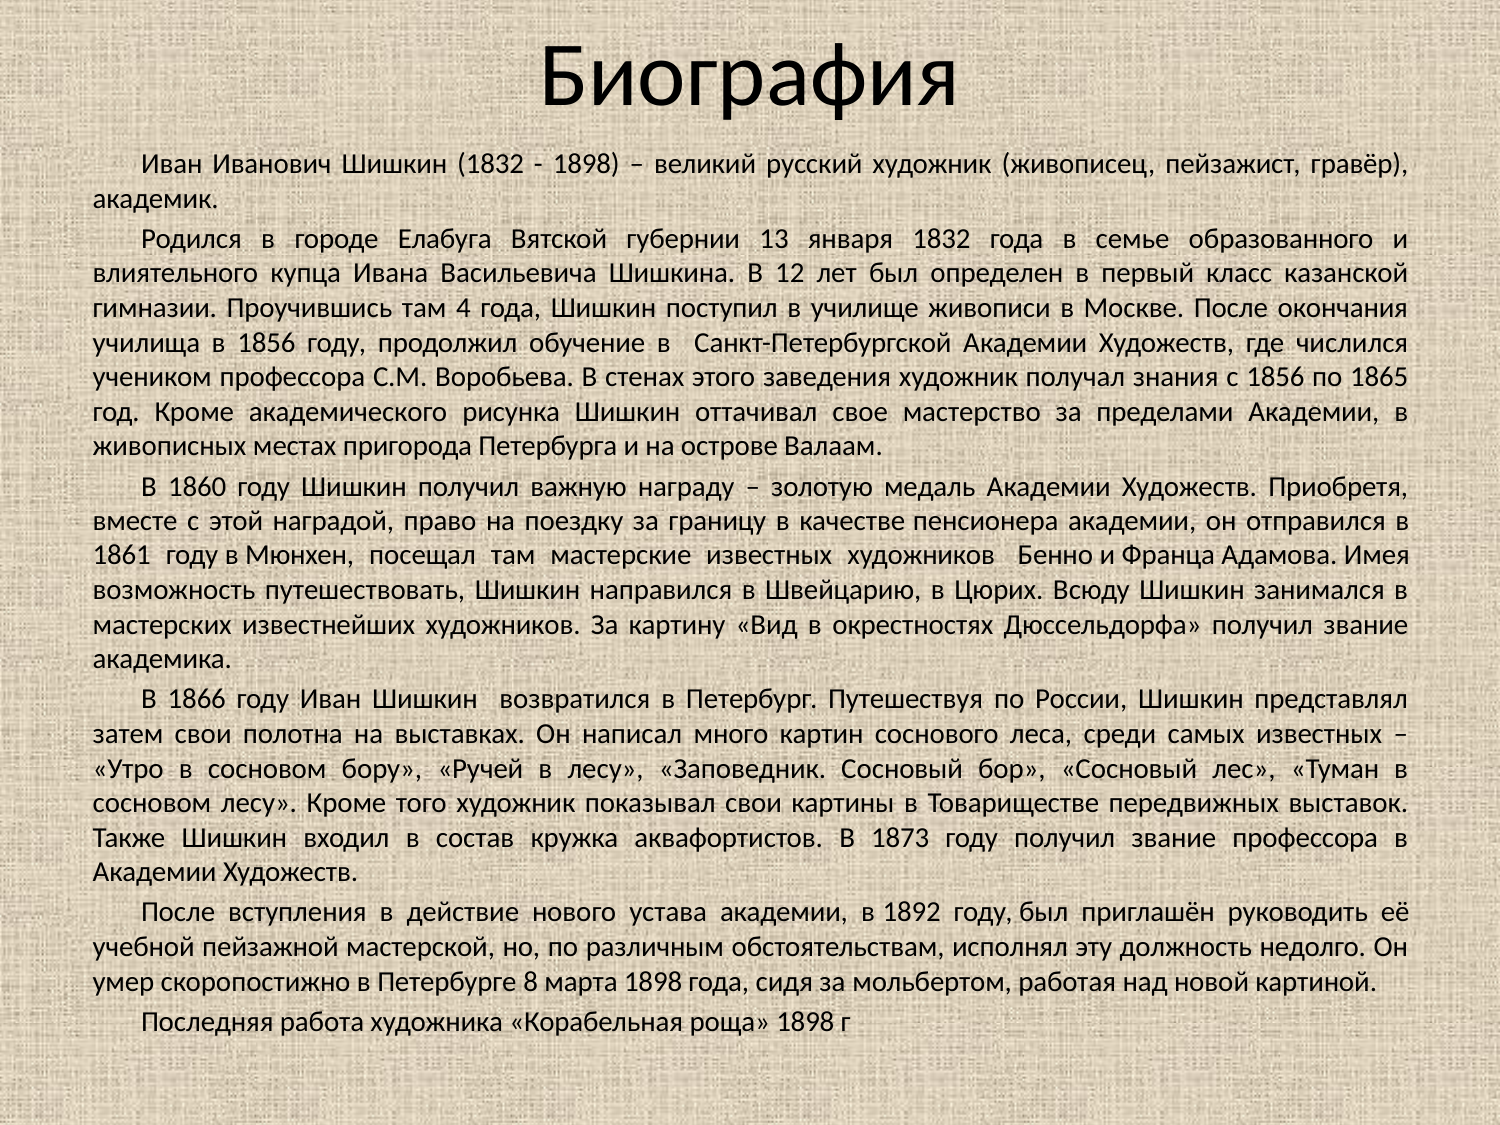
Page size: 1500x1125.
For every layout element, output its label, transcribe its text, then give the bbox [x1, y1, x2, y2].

picture [0, 0, 1500, 1125]
list Иван Иванович Шишкин (1832 - 1898) – великий русский художник (живописец, пейзажист, гравёр), академик. Родился в городе Елабуга Вятской губернии 13 января 1832 года в семье образованного и влиятельного купца Ивана Васильевича Шишкина. В 12 лет был определен в первый класс казанской гимназии. Проучившись там 4 года, Шишкин поступил в училище живописи в Москве. После окончания училища в 1856 году, продолжил обучение в Санкт-Петербургской Академии Художеств, где числился учеником профессора С.М. Воробьева. В стенах этого заведения художник получал знания с 1856 по 1865 год. Кроме академического рисунка Шишкин оттачивал свое мастерство за пределами Академии, в живописных местах пригорода Петербурга и на острове Валаам. В 1860 году Шишкин получил важную награду – золотую медаль Академии Художеств. Приобретя, вместе с этой наградой, право на поездку за границу в качестве пенсионера академии, он отправился в 1861 году в Мюнхен, посещал там мастерские известных художников Бенно и Франца Адамова. Имея возможность путешествовать, Шишкин направился в Швейцарию, в Цюрих. Всюду Шишкин занимался в мастерских известнейших художников. За картину «Вид в окрестностях Дюссельдорфа» получил звание академика. В 1866 году Иван Шишкин возвратился в Петербург. Путешествуя по России, Шишкин представлял затем свои полотна на выставках. Он написал много картин соснового леса, среди самых известных – «Утро в сосновом бору», «Ручей в лесу», «Заповедник. Сосновый бор», «Сосновый лес», «Туман в сосновом лесу». Кроме того художник показывал свои картины в Товариществе передвижных выставок. Также Шишкин входил в состав кружка аквафортистов. В 1873 году получил звание профессора в Академии Художеств. После вступления в действие нового устава академии, в 1892 году, был приглашён руководить её учебной пейзажной мастерской, но, по различным обстоятельствам, исполнял эту должность недолго. Он умер скоропостижно в Петербурге 8 марта 1898 года, сидя за мольбертом, работая над новой картиной. Последняя работа художника «Корабельная роща» 1898 г [29, 137, 1425, 1071]
title Биография [75, 0, 1425, 137]
